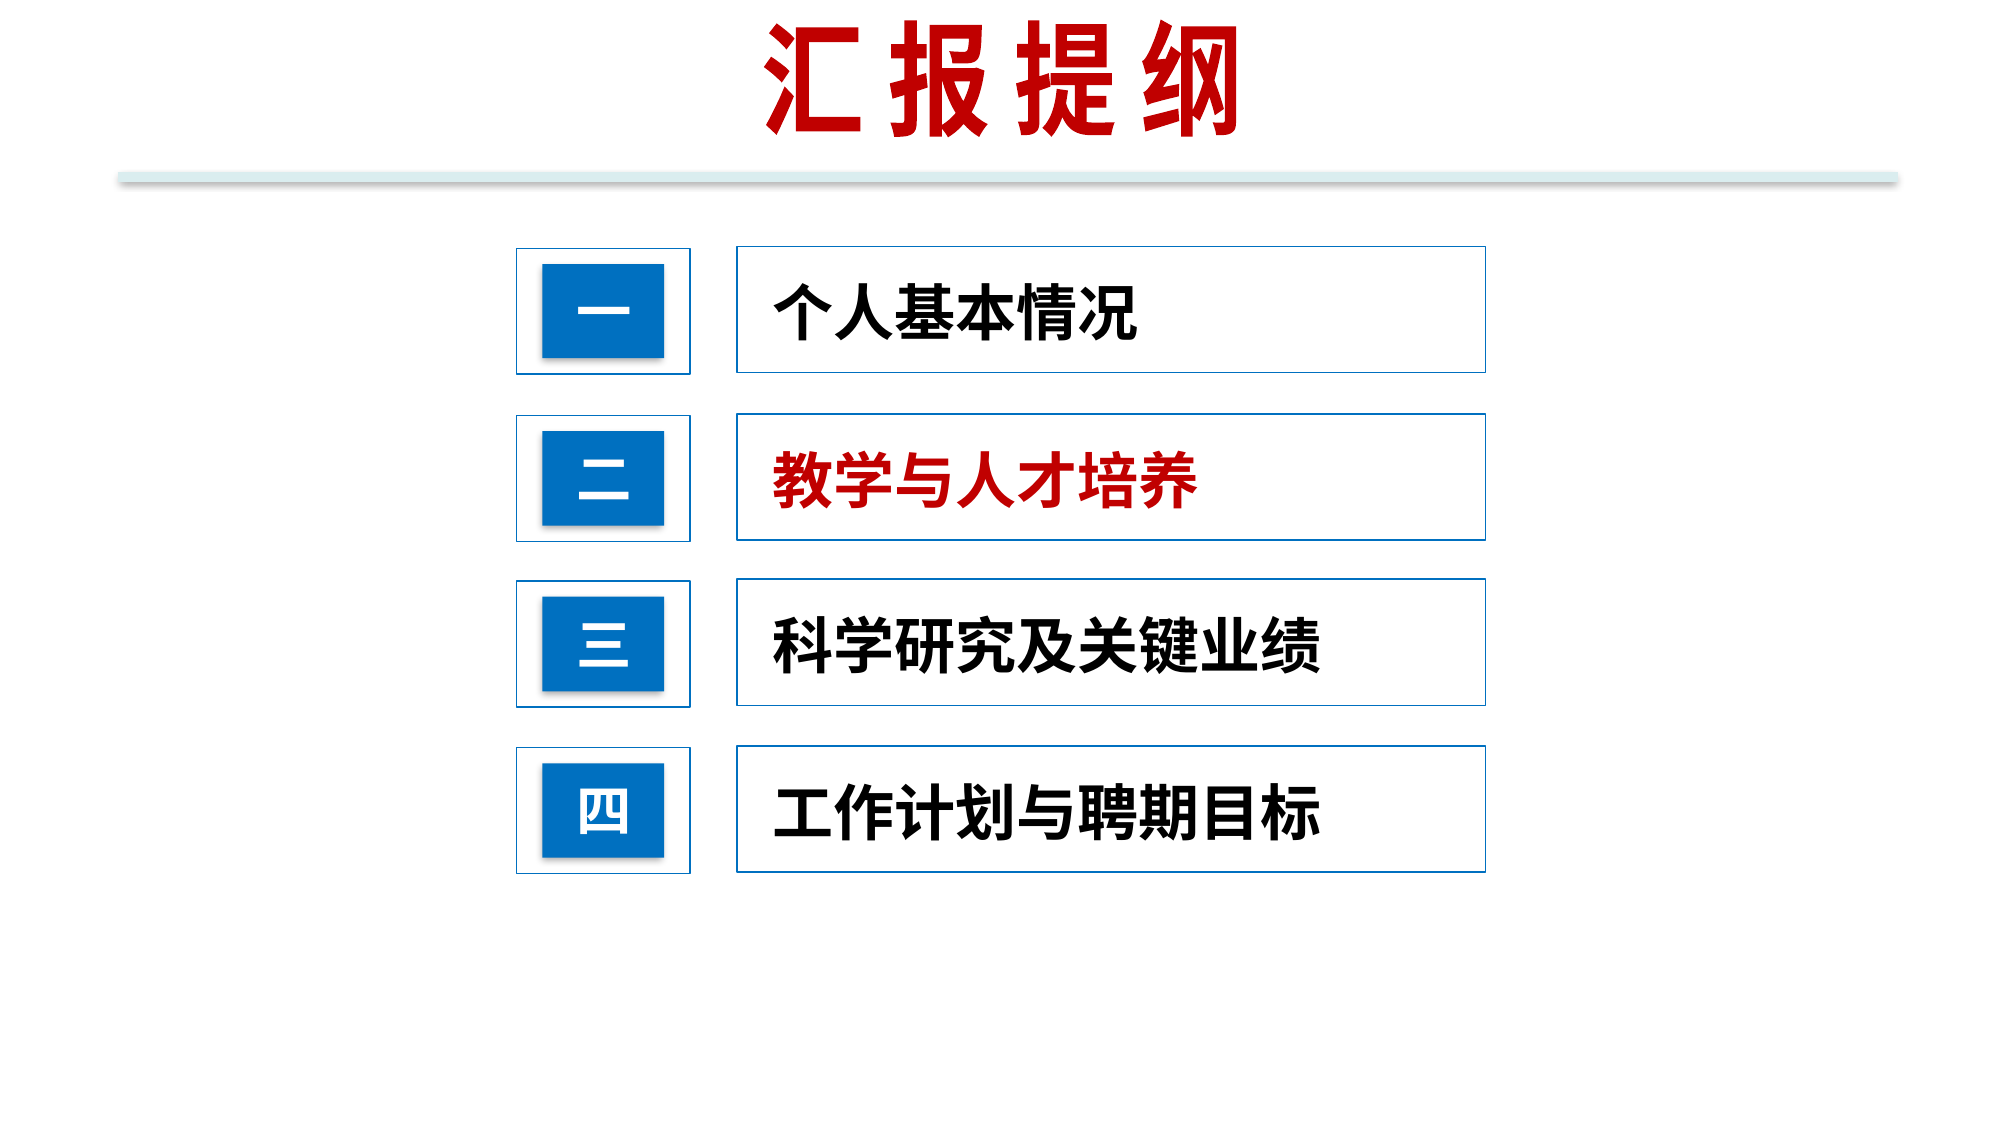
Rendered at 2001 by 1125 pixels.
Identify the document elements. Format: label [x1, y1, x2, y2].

text_box [516, 745, 1486, 874]
text_box [516, 578, 1486, 708]
text_box [516, 413, 1486, 542]
text_box [516, 246, 1486, 375]
